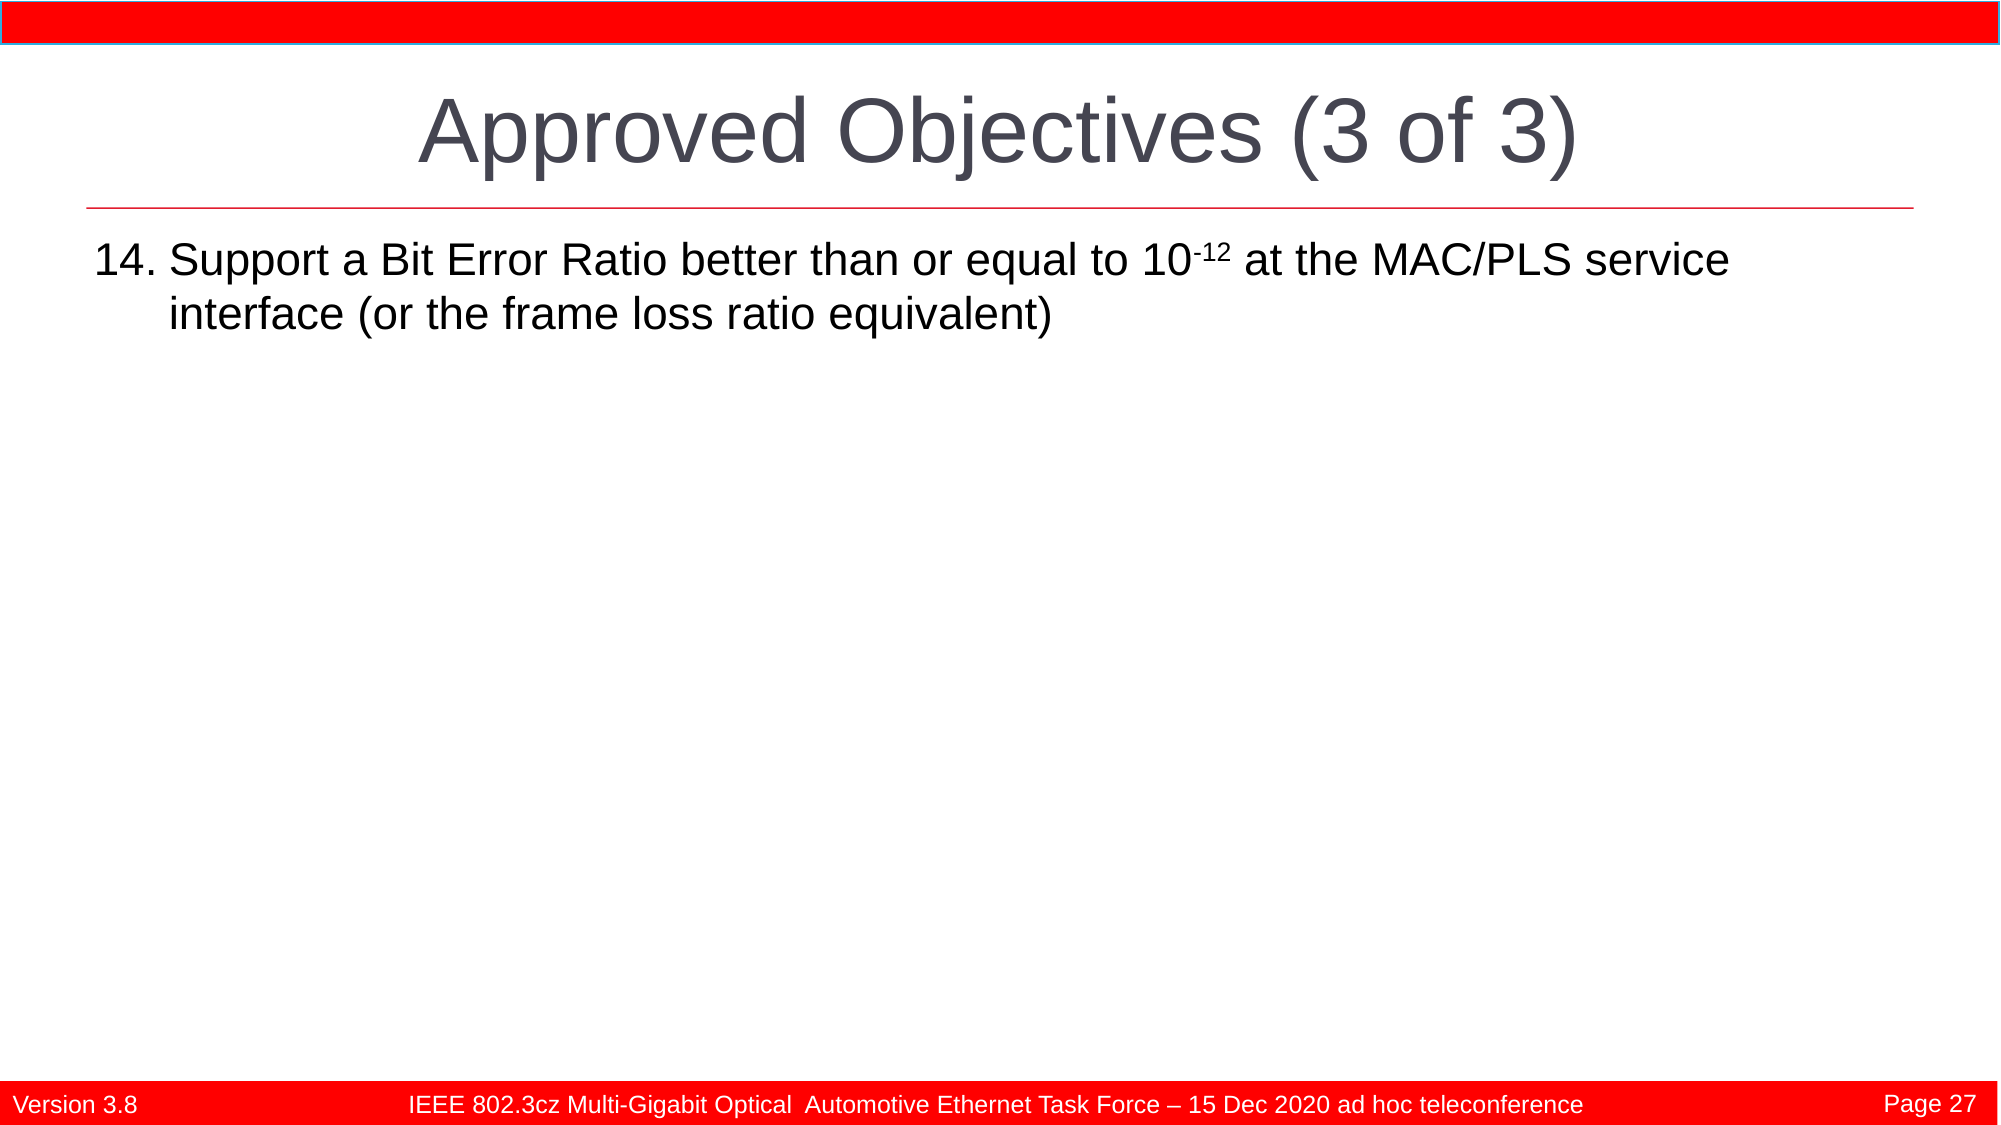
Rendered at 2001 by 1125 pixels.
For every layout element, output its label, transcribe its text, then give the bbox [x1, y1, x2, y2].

list Support a Bit Error Ratio better than or equal to 10-12 at the MAC/PLS service interface (or the frame loss ratio equivalent) [78, 221, 1901, 1059]
title Approved Objectives (3 of 3) [99, 66, 1901, 197]
